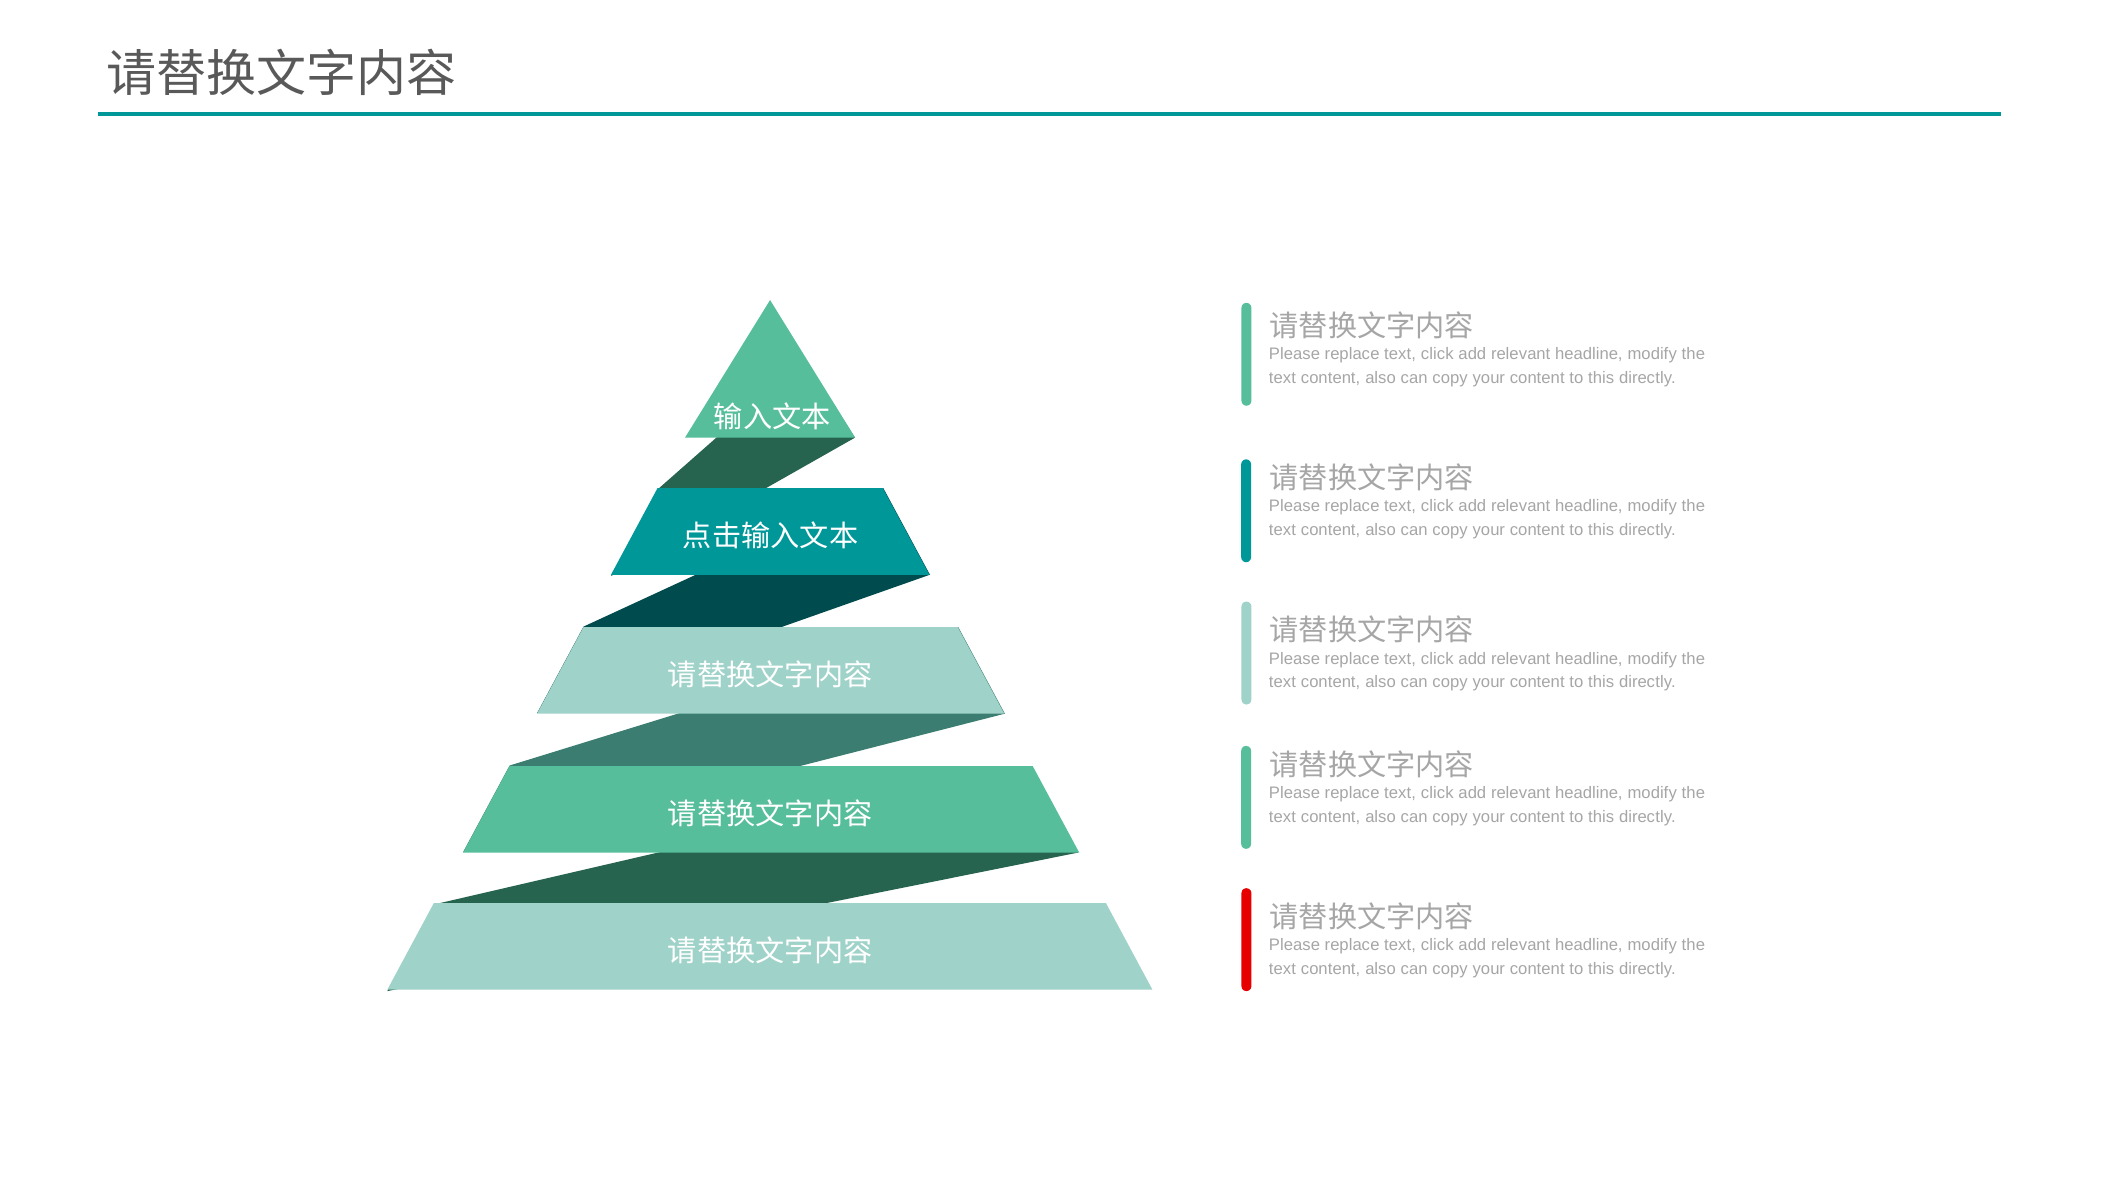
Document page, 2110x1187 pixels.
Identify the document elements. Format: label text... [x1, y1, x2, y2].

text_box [1268, 604, 1712, 690]
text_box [1268, 300, 1712, 386]
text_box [463, 766, 1080, 853]
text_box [684, 300, 857, 448]
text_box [387, 903, 1153, 990]
text_box [1240, 458, 1253, 564]
text_box [583, 575, 930, 627]
text_box [1240, 886, 1253, 993]
text_box [440, 853, 1077, 903]
text_box [1240, 600, 1253, 706]
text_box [1268, 891, 1712, 977]
text_box [1240, 301, 1253, 407]
text_box [1240, 744, 1253, 850]
text_box [509, 714, 1004, 766]
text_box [1268, 452, 1712, 538]
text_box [1268, 738, 1712, 825]
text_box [536, 627, 1005, 714]
text_box 请替换文字内容 [90, 33, 542, 93]
text_box [659, 448, 837, 488]
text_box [610, 488, 930, 575]
